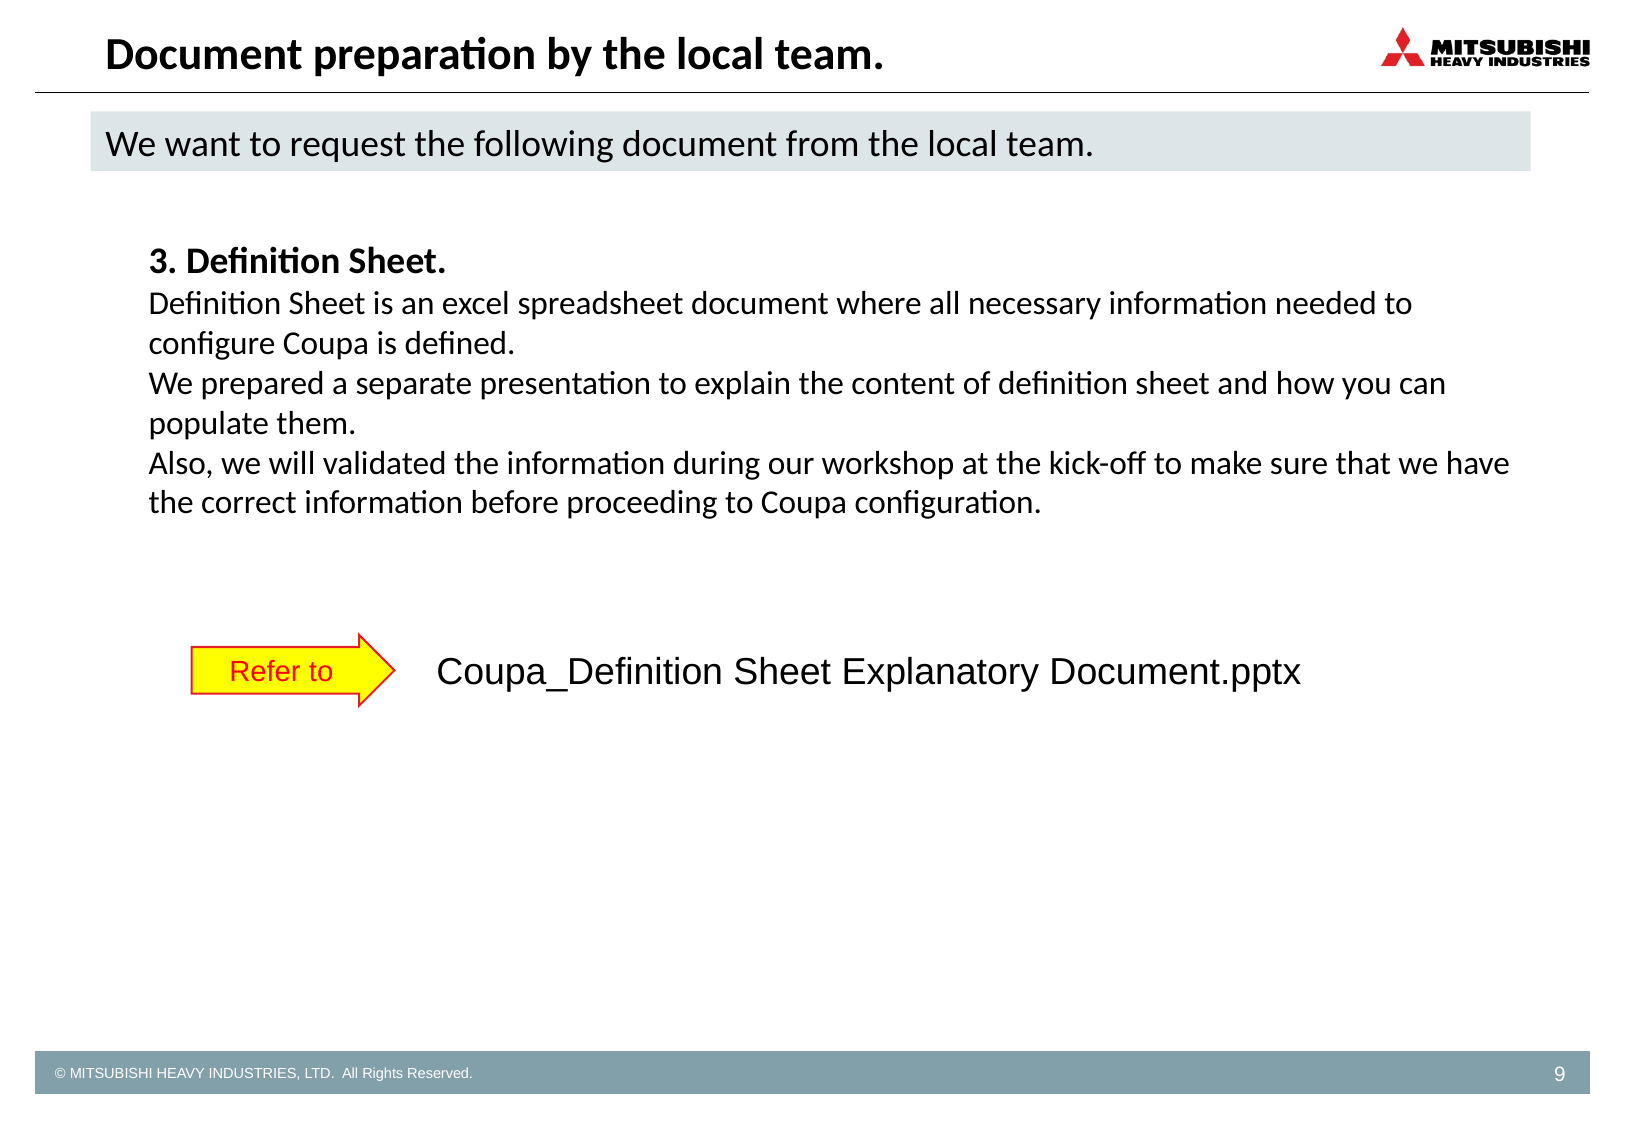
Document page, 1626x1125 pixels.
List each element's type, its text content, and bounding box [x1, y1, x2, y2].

picture [35, 1051, 1590, 1094]
text_box We want to request the following document from the local team. [90, 111, 1531, 171]
text_box 3. Definition Sheet. Definition Sheet is an excel spreadsheet document where all necessary information needed to configure Coupa is defined. We prepared a separate presentation to explain the content of definition sheet and how you can populate them. Also, we will validated the information during our workshop at the kick-off to make sure that we have the correct information before proceeding to Coupa configuration. [58, 228, 1543, 568]
text_box Coupa_Definition Sheet Explanatory Document.pptx [421, 639, 1407, 700]
title Document preparation by the local team. [90, 22, 1235, 80]
text_box Refer to [190, 632, 396, 709]
picture [1368, 14, 1602, 79]
